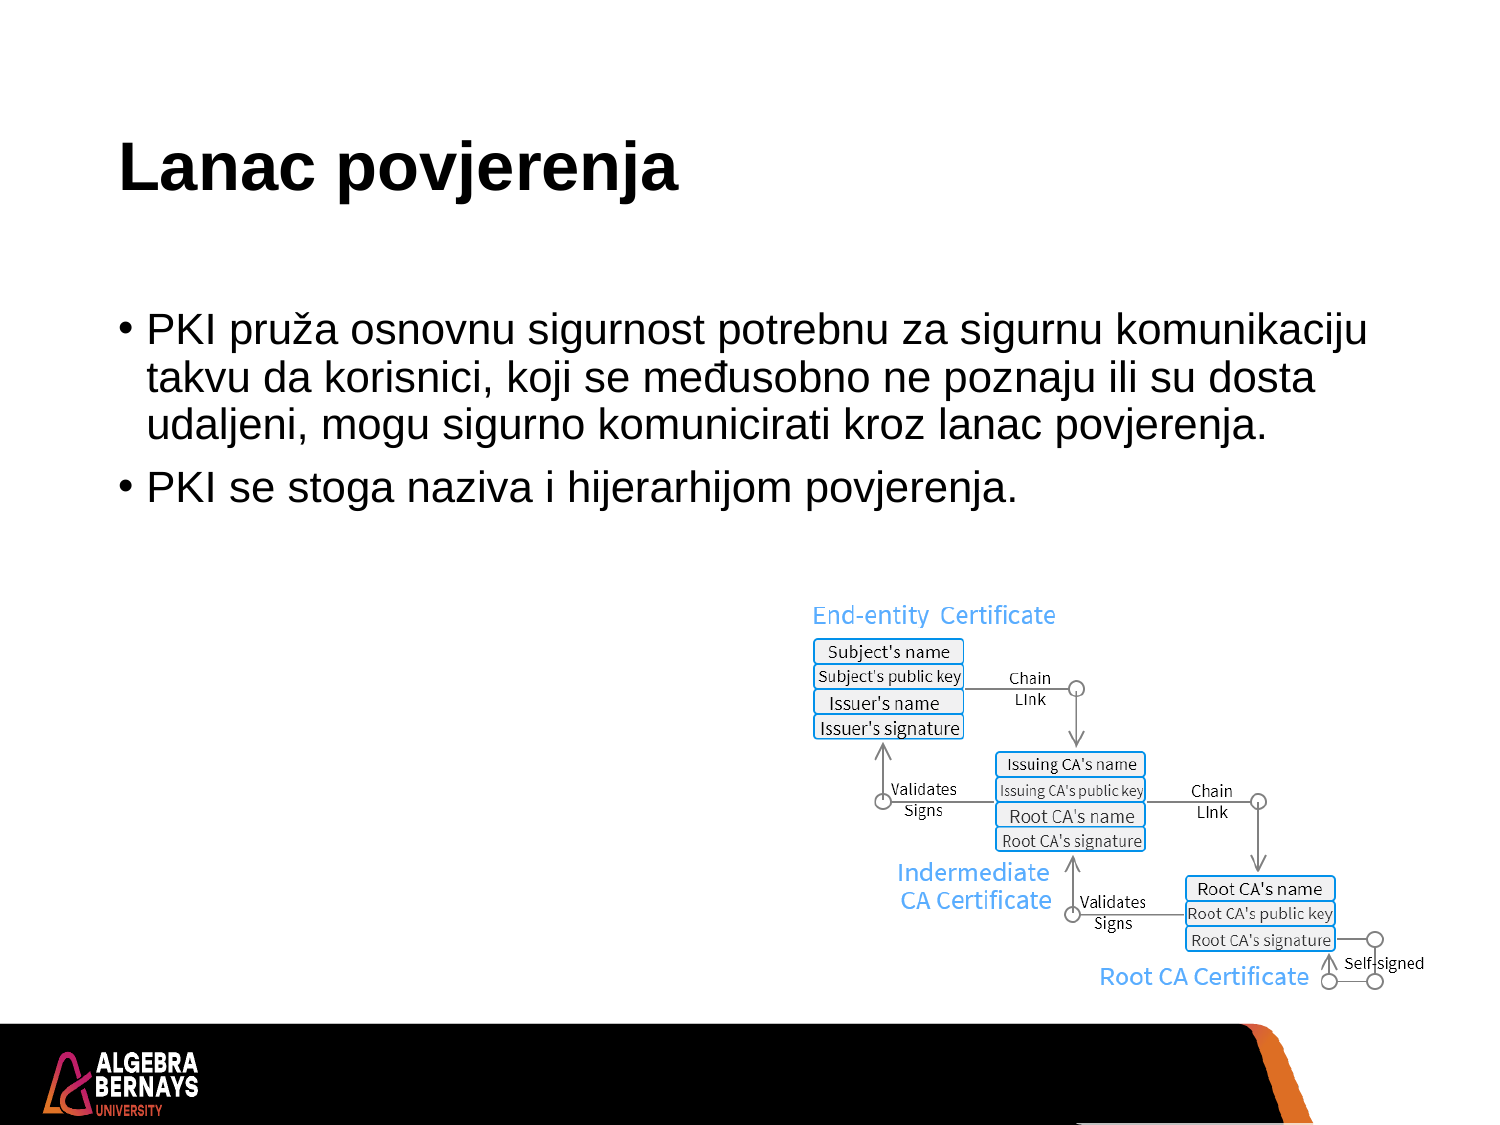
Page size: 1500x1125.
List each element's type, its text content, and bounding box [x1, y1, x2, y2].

picture [785, 586, 1433, 1004]
picture [0, 1023, 1468, 1125]
list PKI pruža osnovnu sigurnost potrebnu za sigurnu komunikaciju takvu da korisnici, koji se međusobno ne poznaju ili su dosta udaljeni, mogu sigurno komunicirati kroz lanac povjerenja. PKI se stoga naziva i hijerarhijom povjerenja. [103, 299, 1397, 1014]
title Lanac povjerenja [103, 59, 1397, 278]
